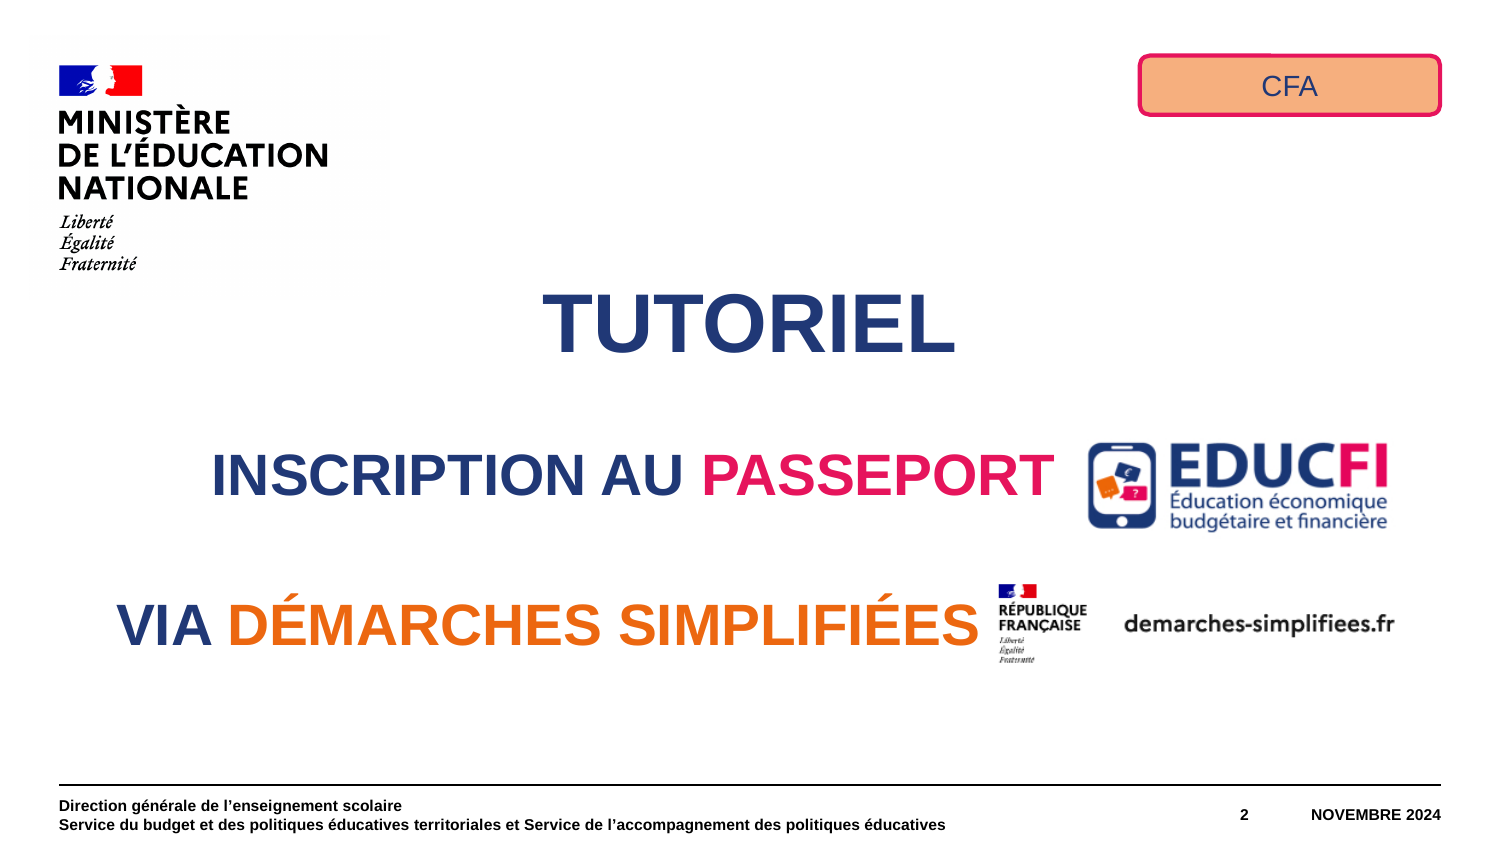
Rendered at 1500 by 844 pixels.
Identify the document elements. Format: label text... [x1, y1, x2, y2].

list Tutoriel Inscription au passeport educfi Via démarches simplifiées XXXXXXXXXX [59, 280, 1441, 726]
text_box CFA [1137, 53, 1443, 117]
picture [29, 35, 390, 300]
footer Direction générale de l’enseignement scolaire Service du budget et des politiques éducatives territoriales et Service de l’accompagnement des politiques éducatives [59, 784, 1027, 844]
slide_number 2 [1027, 784, 1249, 844]
picture [1068, 420, 1406, 553]
picture [992, 575, 1405, 672]
slide_number NOVEMBRE 2024 [1249, 784, 1441, 844]
